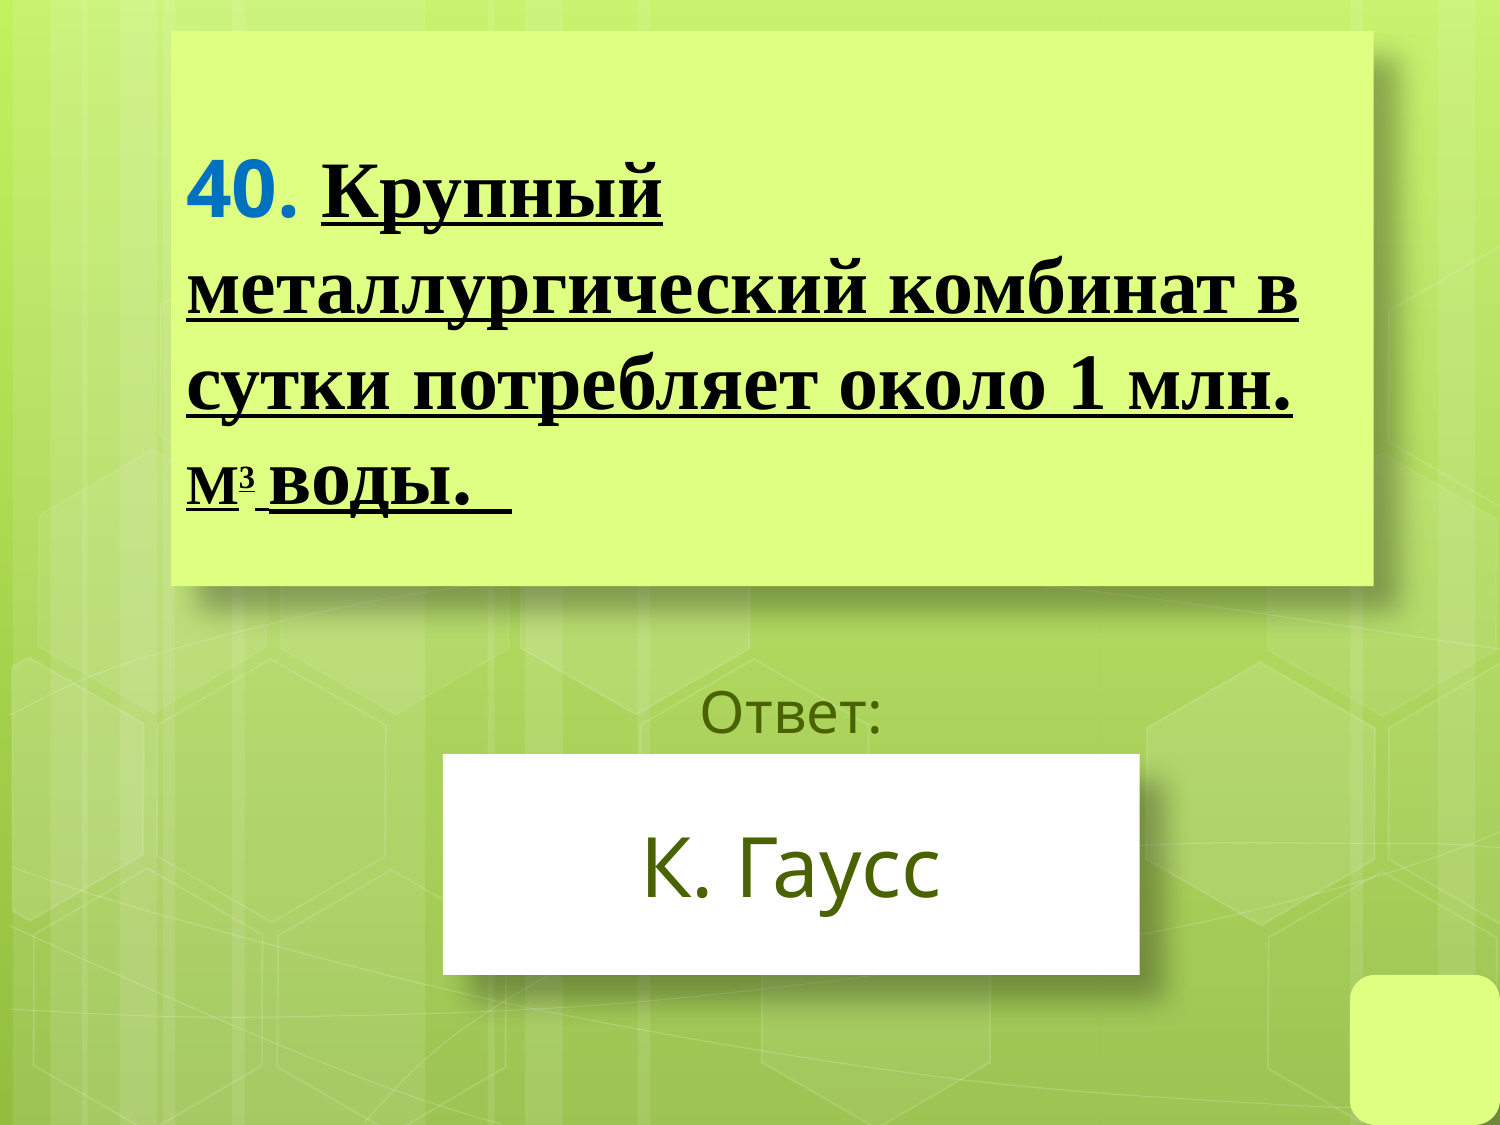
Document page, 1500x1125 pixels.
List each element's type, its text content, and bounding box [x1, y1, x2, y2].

text_box Ответ: [501, 607, 1081, 753]
text_box [1348, 973, 1500, 1125]
title 40. Крупный металлургический комбинат в сутки потребляет около 1 млн. М3 воды. [171, 30, 1374, 587]
text_box К. Гаусс [442, 753, 1141, 976]
